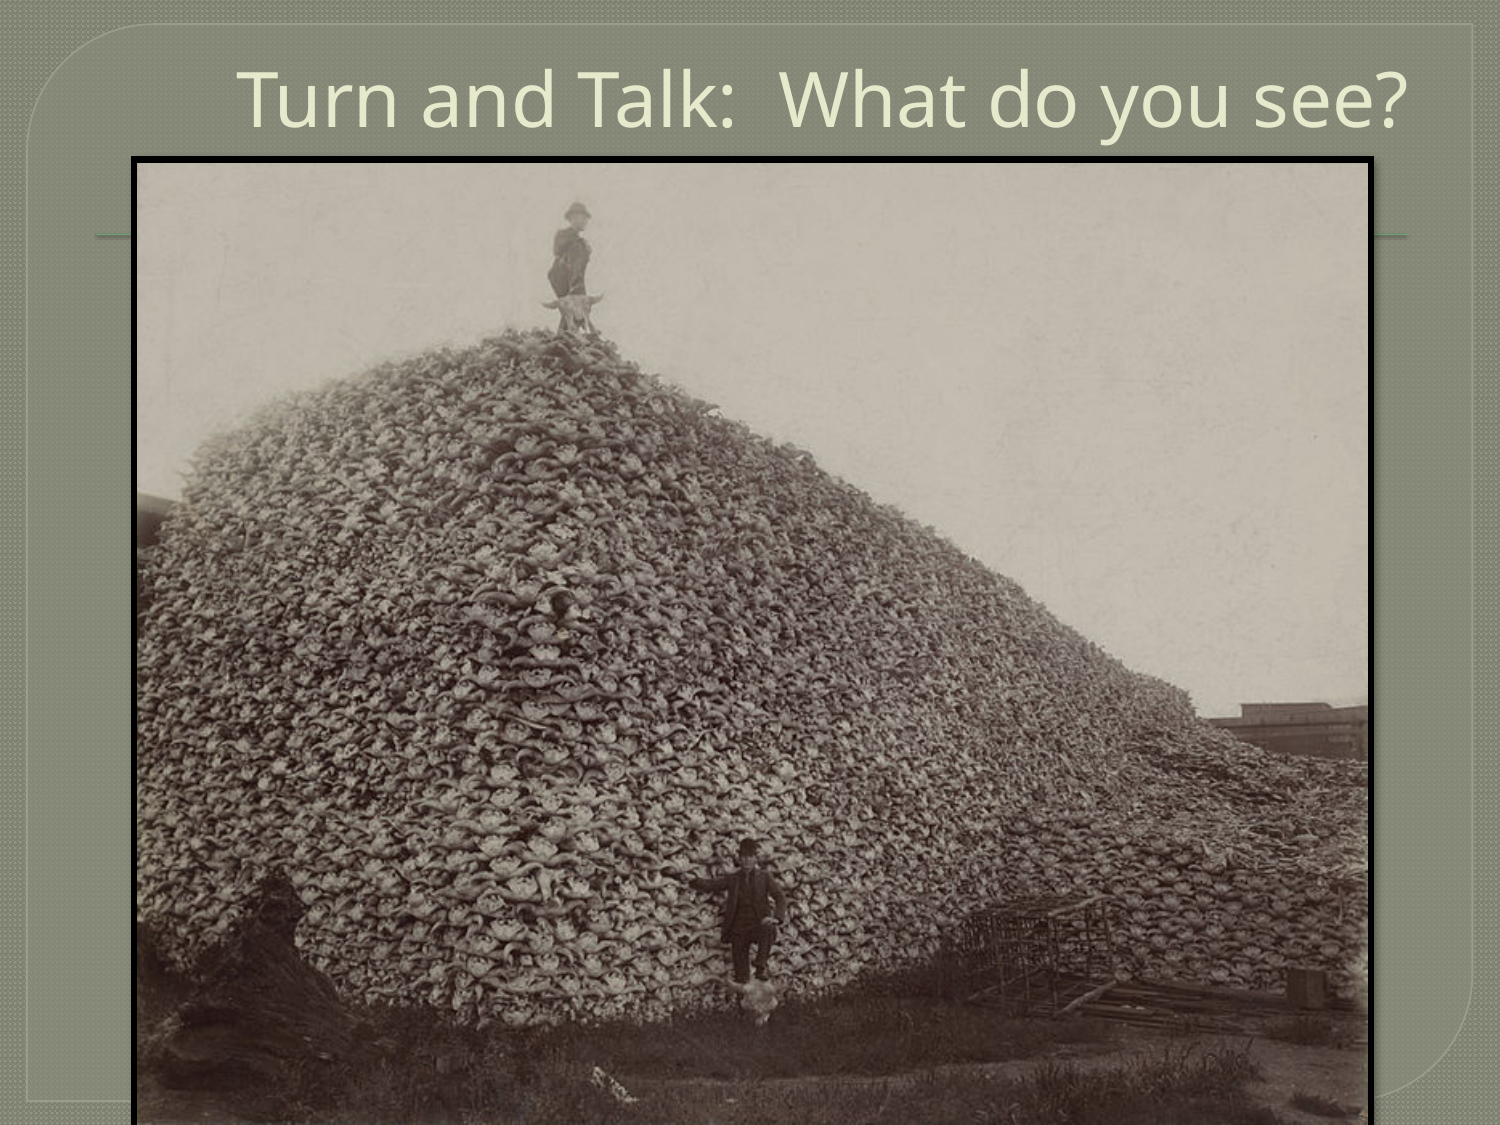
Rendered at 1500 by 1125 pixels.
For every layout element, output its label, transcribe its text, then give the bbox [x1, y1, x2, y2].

title Turn and Talk: What do you see? [75, 41, 1425, 150]
picture [137, 162, 1369, 1125]
